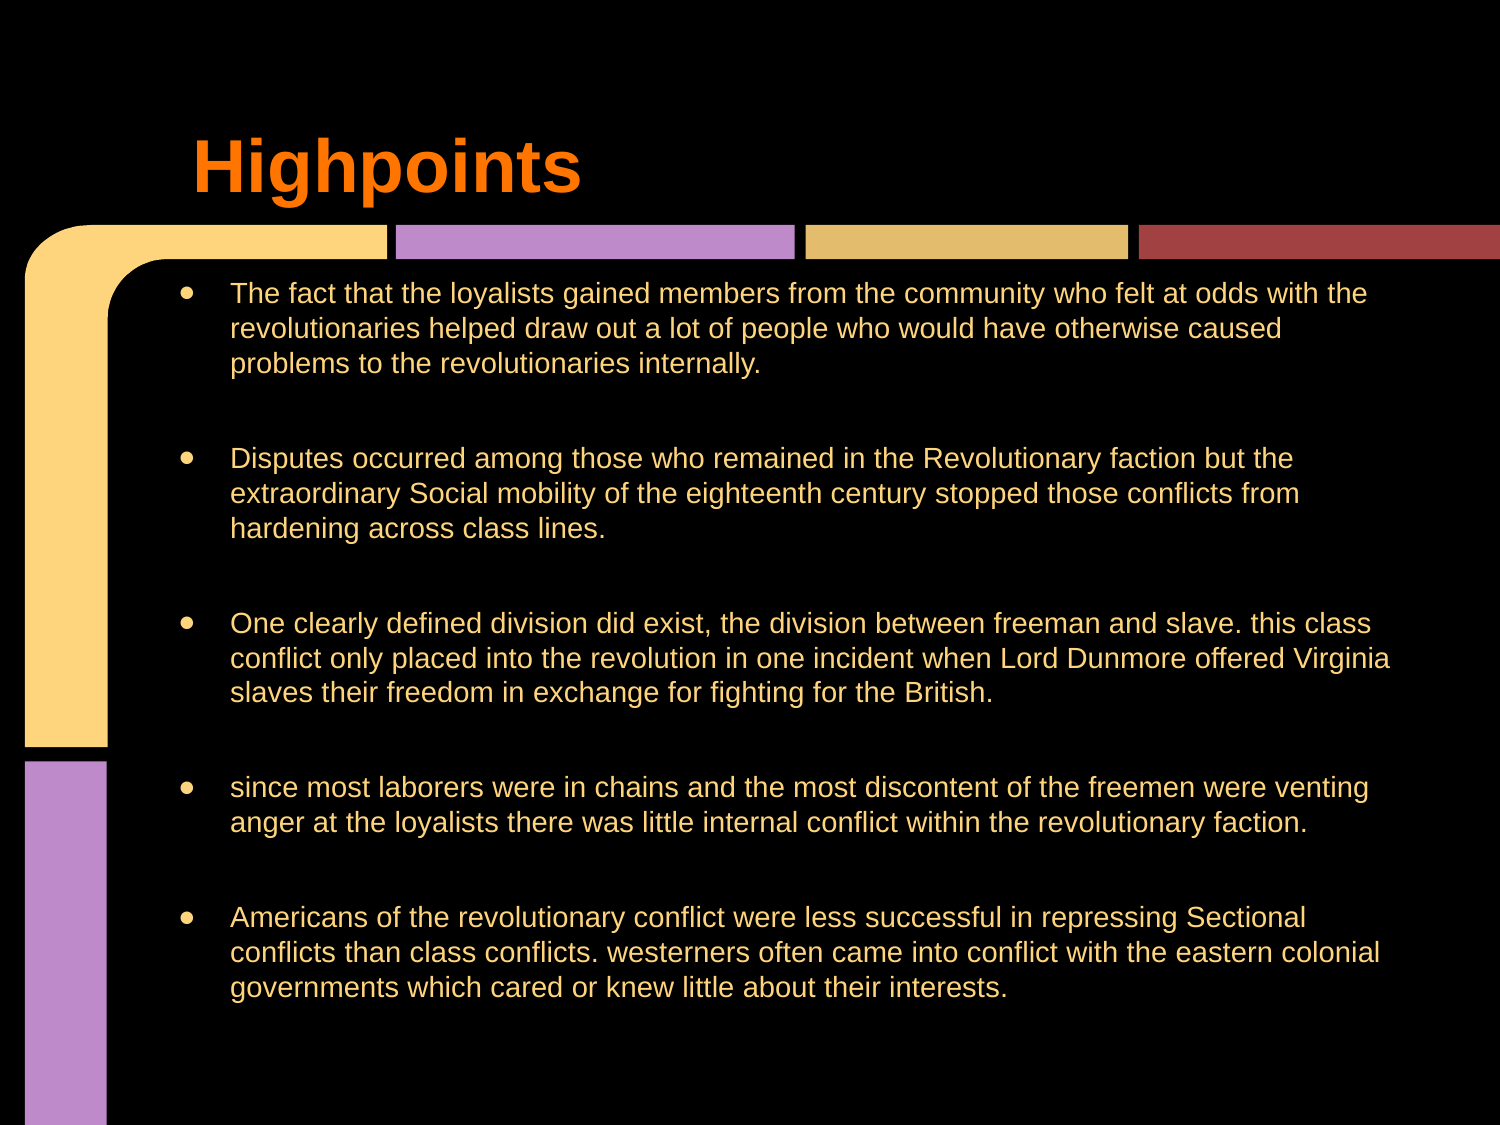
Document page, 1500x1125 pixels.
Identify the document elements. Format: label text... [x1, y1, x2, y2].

list The fact that the loyalists gained members from the community who felt at odds with the revolutionaries helped draw out a lot of people who would have otherwise caused problems to the revolutionaries internally. Disputes occurred among those who remained in the Revolutionary faction but the extraordinary Social mobility of the eighteenth century stopped those conflicts from hardening across class lines. One clearly defined division did exist, the division between freeman and slave. this class conflict only placed into the revolution in one incident when Lord Dunmore offered Virginia slaves their freedom in exchange for fighting for the British. since most laborers were in chains and the most discontent of the freemen were venting anger at the loyalists there was little internal conflict within the revolutionary faction. Americans of the revolutionary conflict were less successful in repressing Sectional conflicts than class conflicts. westerners often came into conflict with the eastern colonial governments which cared or knew little about their interests. [140, 259, 1425, 1078]
title Highpoints [140, 35, 1425, 223]
